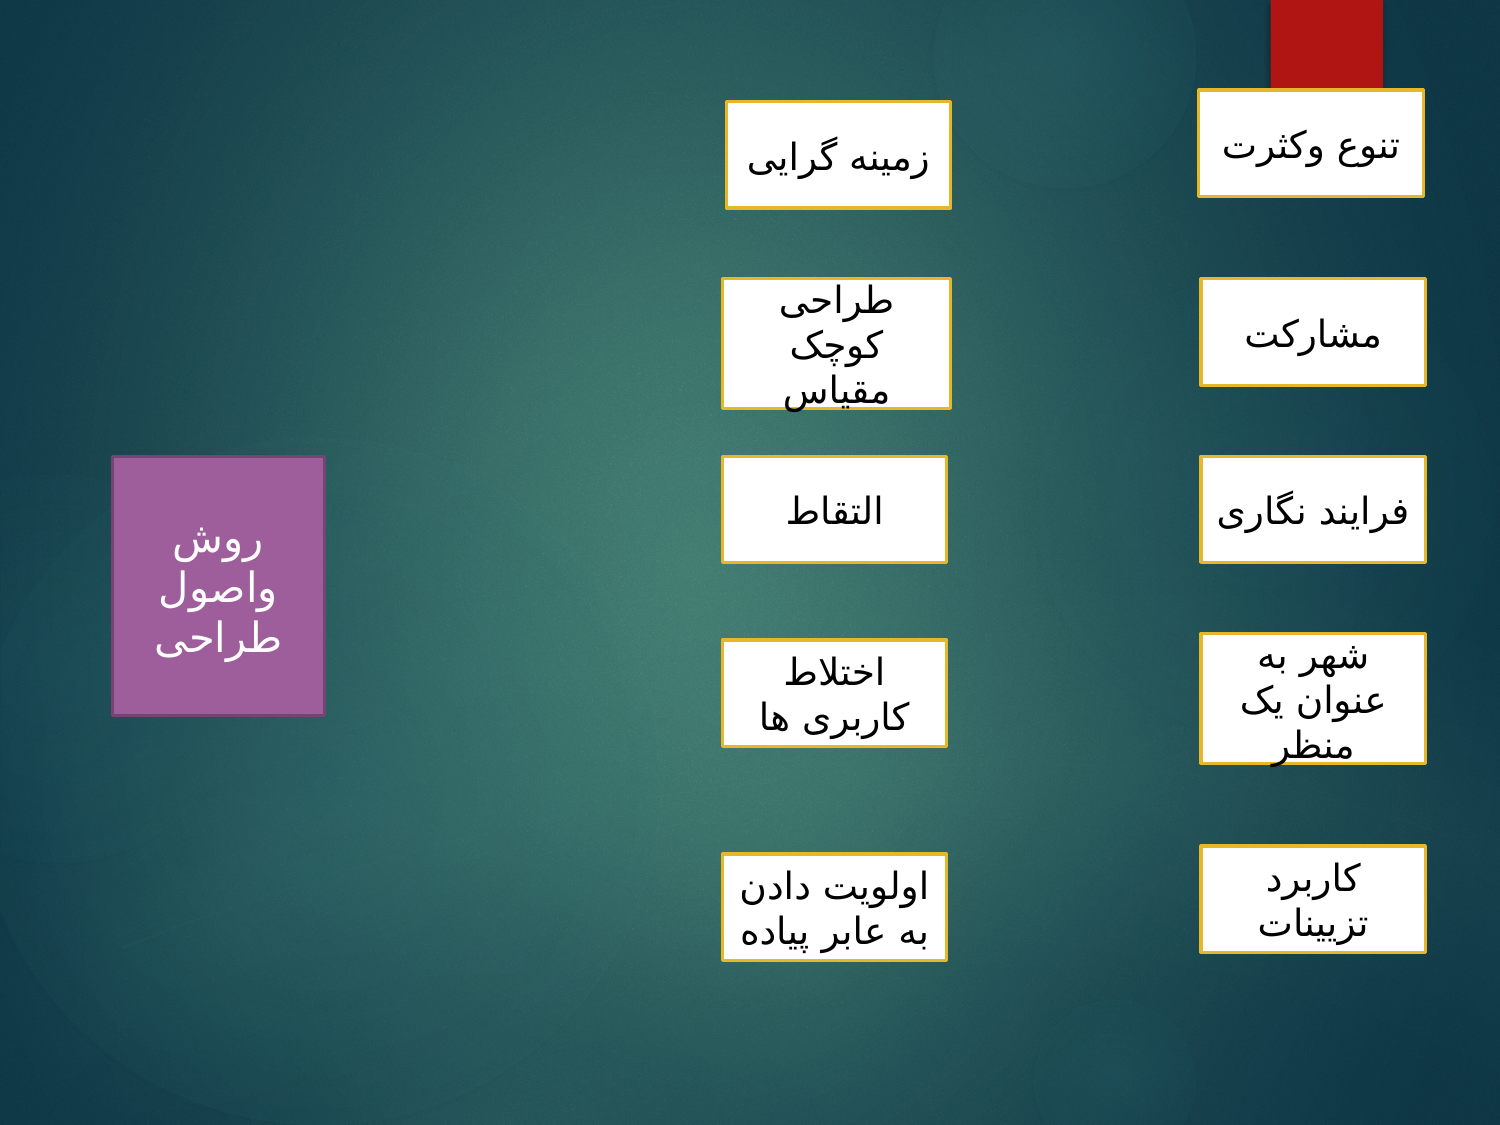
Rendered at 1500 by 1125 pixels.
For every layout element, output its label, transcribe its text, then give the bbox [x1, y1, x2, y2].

text_box اولویت دادن به عابر پیاده [721, 852, 948, 962]
text_box فرایند نگاری [1199, 455, 1427, 564]
text_box التقاط [721, 455, 948, 564]
text_box کاربرد تزیینات [1199, 844, 1427, 954]
text_box روش واصول طراحی [111, 455, 326, 717]
text_box طراحی کوچک مقیاس [721, 277, 952, 410]
text_box شهر به عنوان یک منظر [1199, 632, 1427, 765]
text_box تنوع وکثرت [1197, 88, 1425, 198]
text_box اختلاط کاربری ها [721, 638, 948, 748]
text_box مشارکت [1199, 277, 1427, 387]
text_box زمینه گرایی [725, 100, 952, 210]
